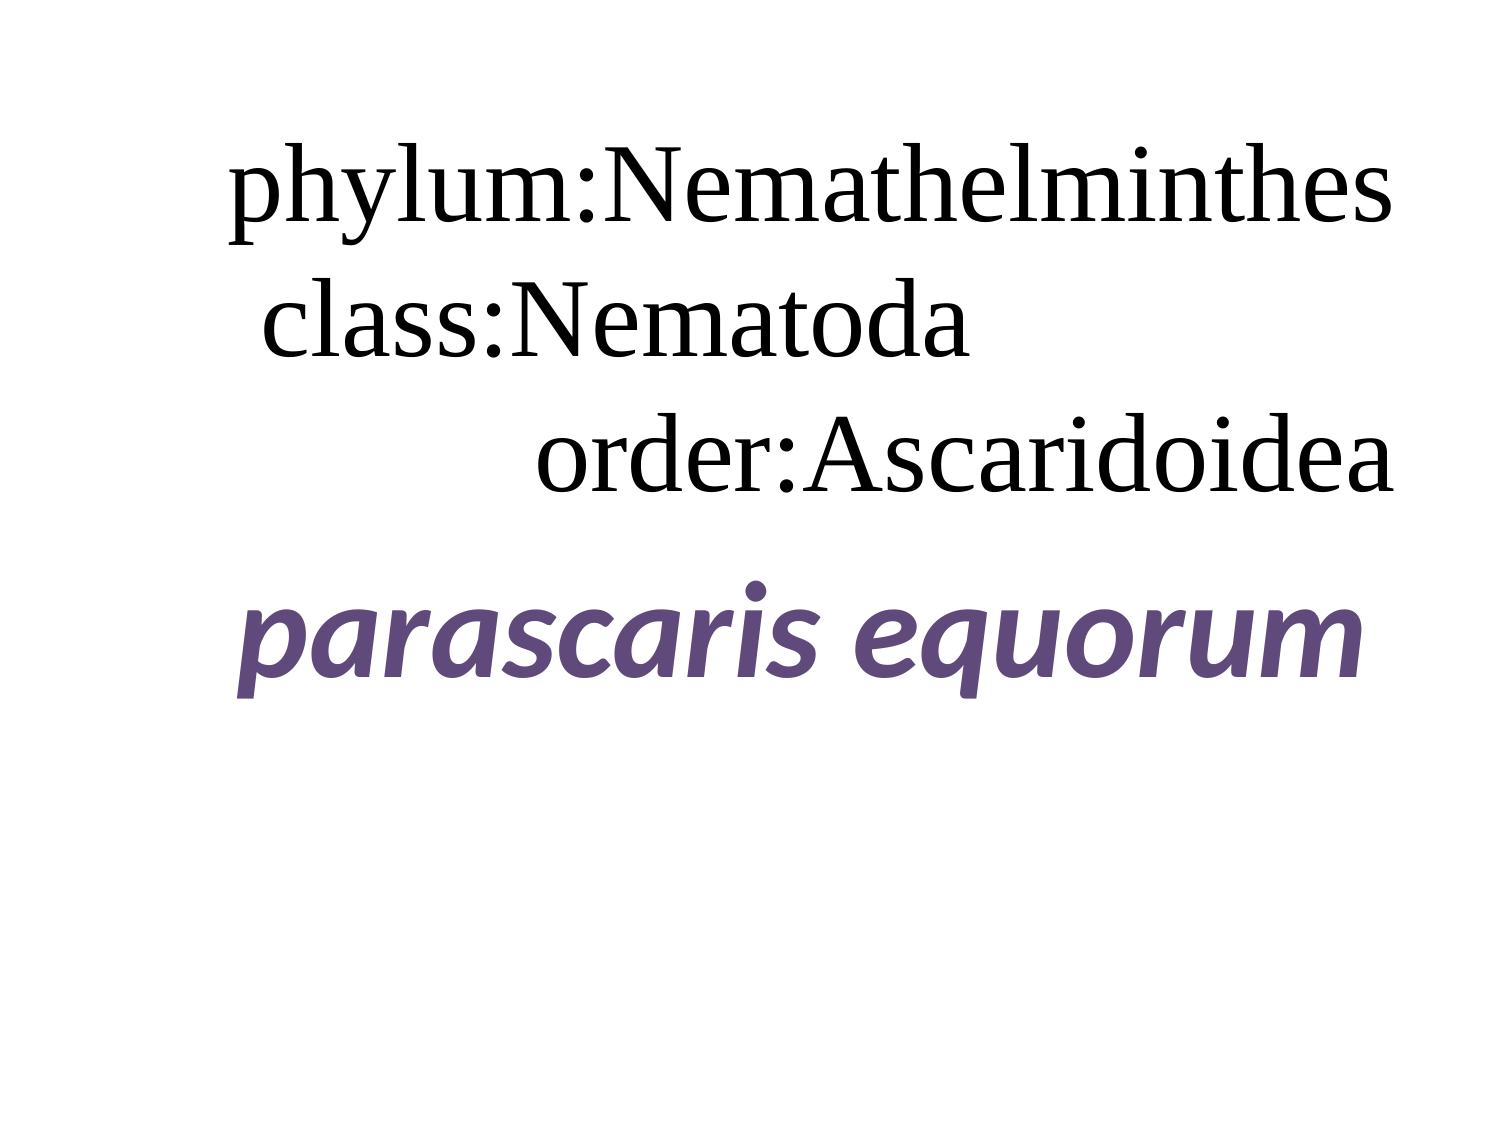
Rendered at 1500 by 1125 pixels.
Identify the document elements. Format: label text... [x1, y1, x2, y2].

text_box phylum:Nemathelminthes class:Nematoda order:Ascaridoidea [194, 101, 1412, 522]
text_box parascaris equorum [182, 532, 1459, 712]
